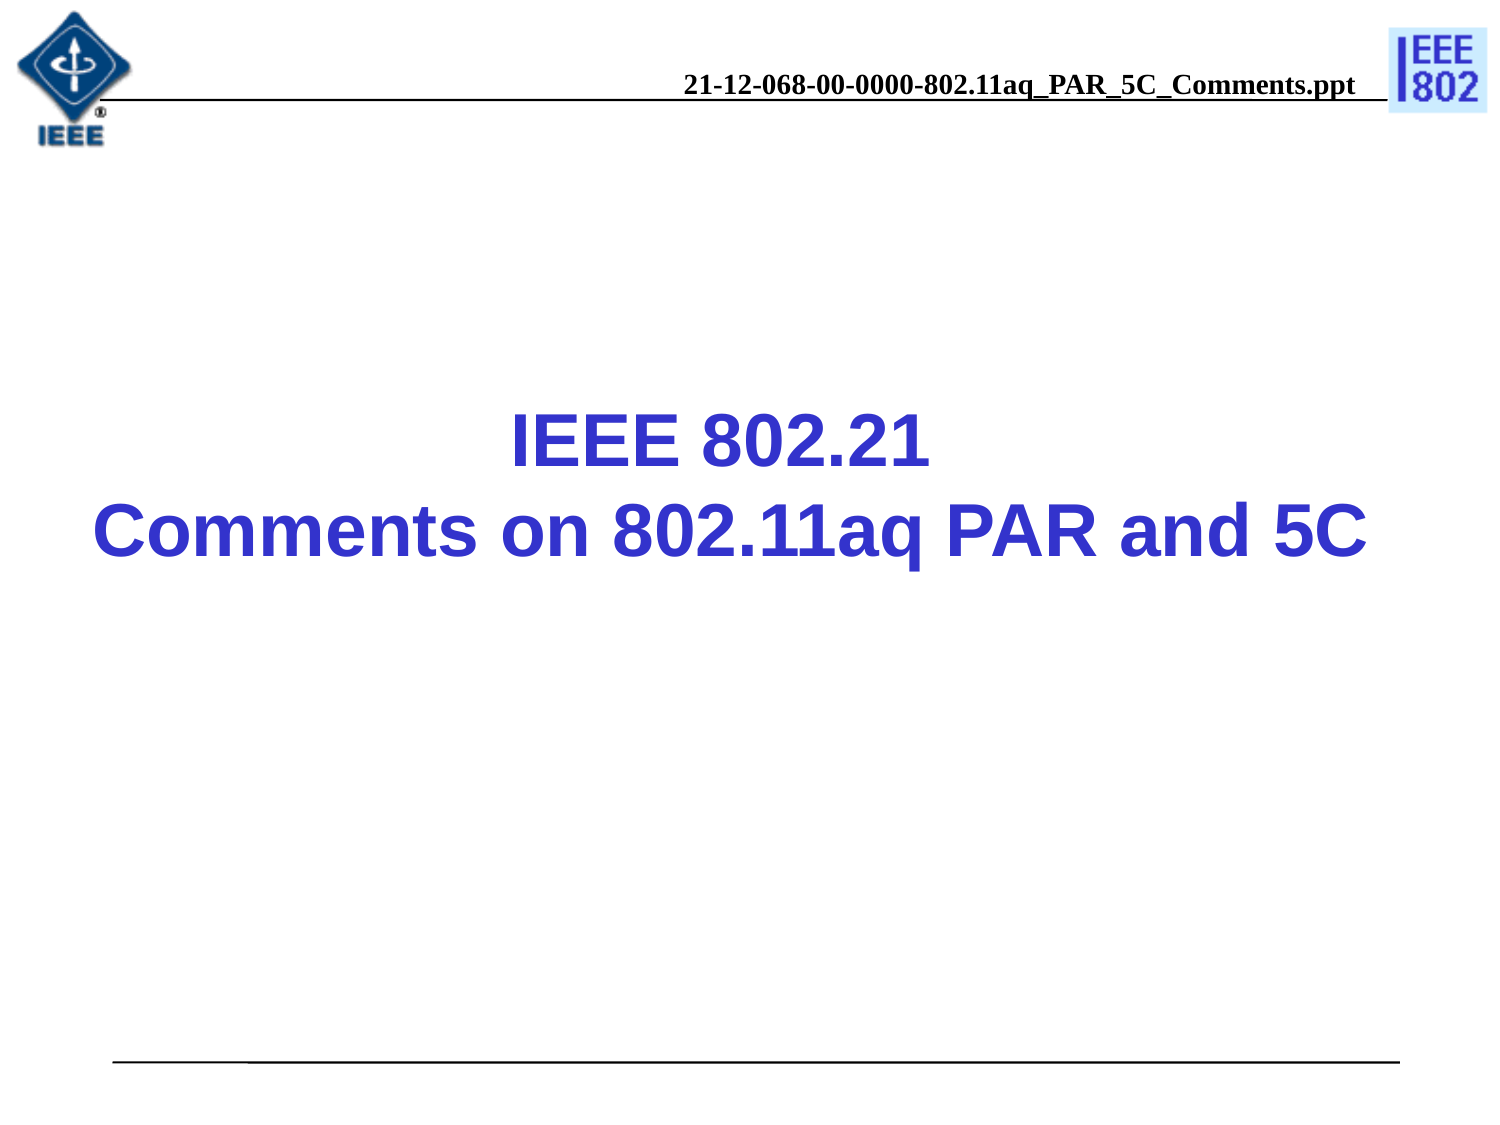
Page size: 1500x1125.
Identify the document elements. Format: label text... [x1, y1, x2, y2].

picture [12, 9, 137, 150]
picture [1374, 9, 1499, 138]
title IEEE 802.21 Comments on 802.11aq PAR and 5C [24, 99, 1438, 663]
